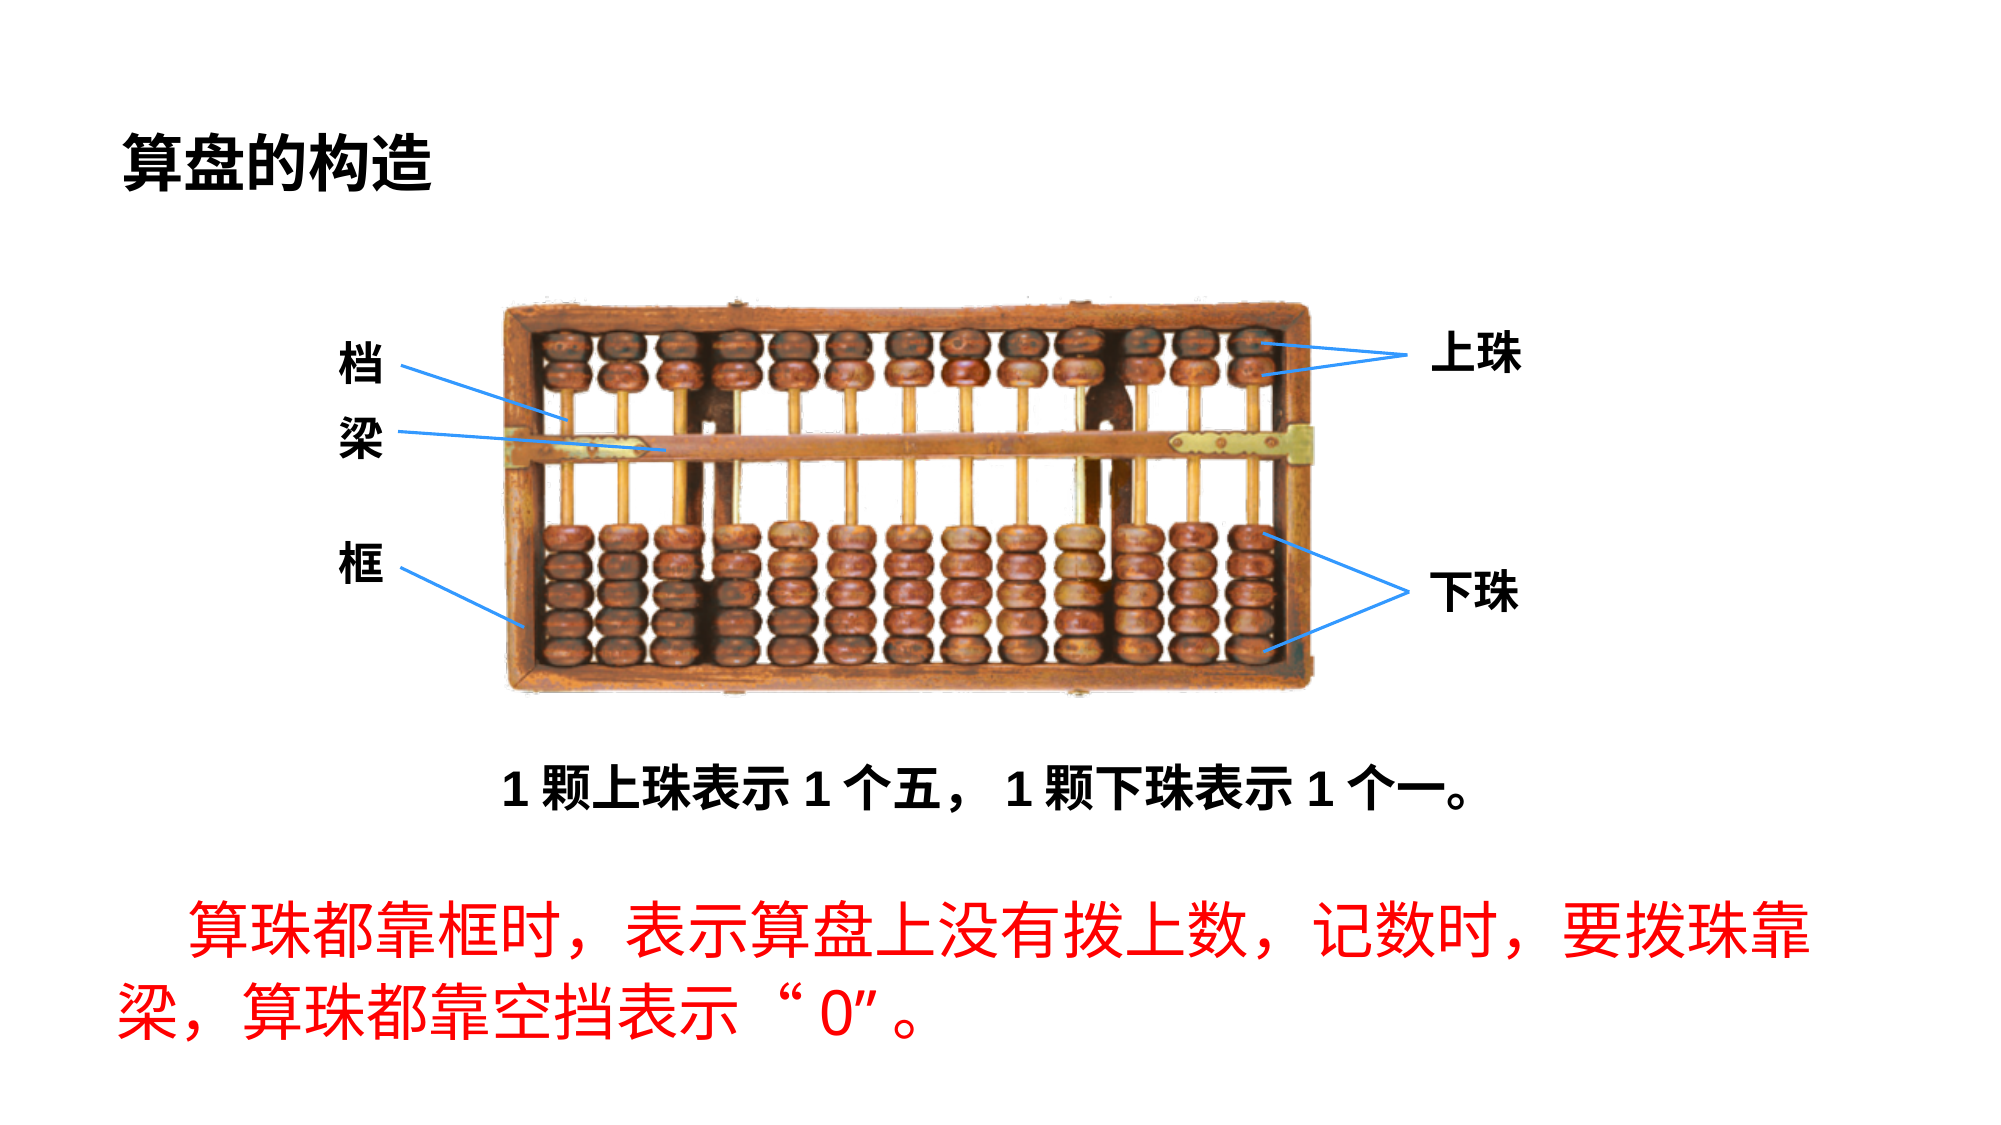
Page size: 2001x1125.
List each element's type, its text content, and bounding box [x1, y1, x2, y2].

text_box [400, 365, 568, 421]
text_box 1颗上珠表示1个五，1颗下珠表示1个一。 [486, 749, 1560, 825]
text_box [1263, 591, 1410, 652]
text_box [400, 567, 525, 628]
text_box 框 [323, 516, 422, 597]
text_box 档 [323, 316, 422, 391]
picture [488, 284, 1326, 699]
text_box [1261, 342, 1408, 354]
text_box 下珠 [1413, 544, 1561, 626]
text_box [397, 431, 666, 451]
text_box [1261, 354, 1408, 376]
text_box 算珠都靠框时，表示算盘上没有拨上数，记数时，要拨珠靠梁，算珠都靠空挡表示“0”。 [101, 875, 1899, 1047]
text_box 上珠 [1415, 305, 1563, 386]
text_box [1262, 533, 1410, 592]
text_box 梁 [323, 391, 422, 472]
text_box 算盘的构造 [106, 114, 1087, 209]
